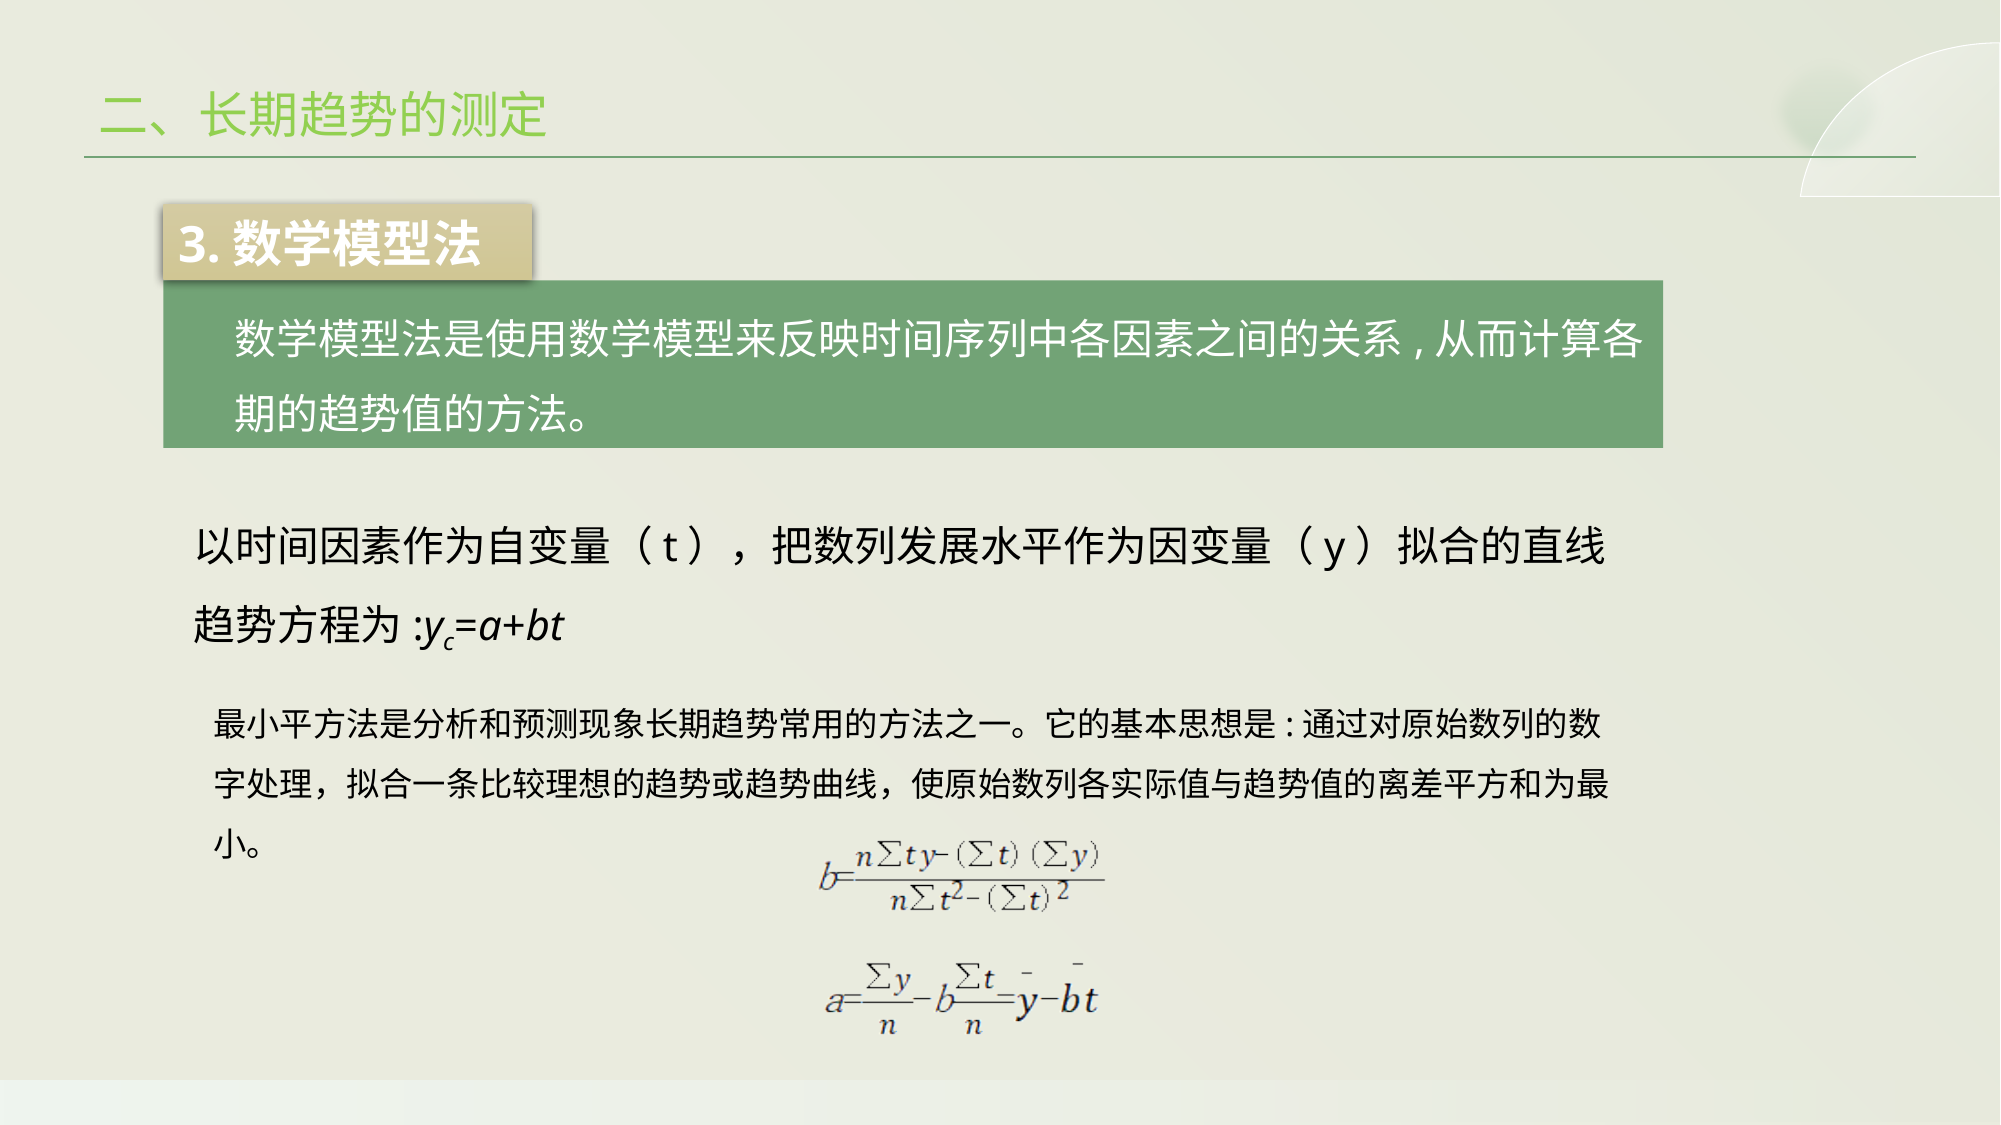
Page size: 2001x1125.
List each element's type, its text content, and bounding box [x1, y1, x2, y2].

text_box 3.数学模型法 [163, 204, 532, 280]
text_box 最小平方法是分析和预测现象长期趋势常用的方法之一。它的基本思想是:通过对原始数列的数字处理，拟合一条比较理想的趋势或趋势曲线，使原始数列各实际值与趋势值的离差平方和为最小。 [198, 676, 1641, 871]
text_box 以时间因素作为自变量（t），把数列发展水平作为因变量（y）拟合的直线趋势方程为:yc=a+bt [178, 487, 1643, 663]
text_box 数学模型法是使用数学模型来反映时间序列中各因素之间的关系,从而计算各期的趋势值的方法。 [163, 280, 1664, 448]
picture [761, 812, 1184, 1062]
text_box 二、长期趋势的测定 [98, 65, 876, 147]
